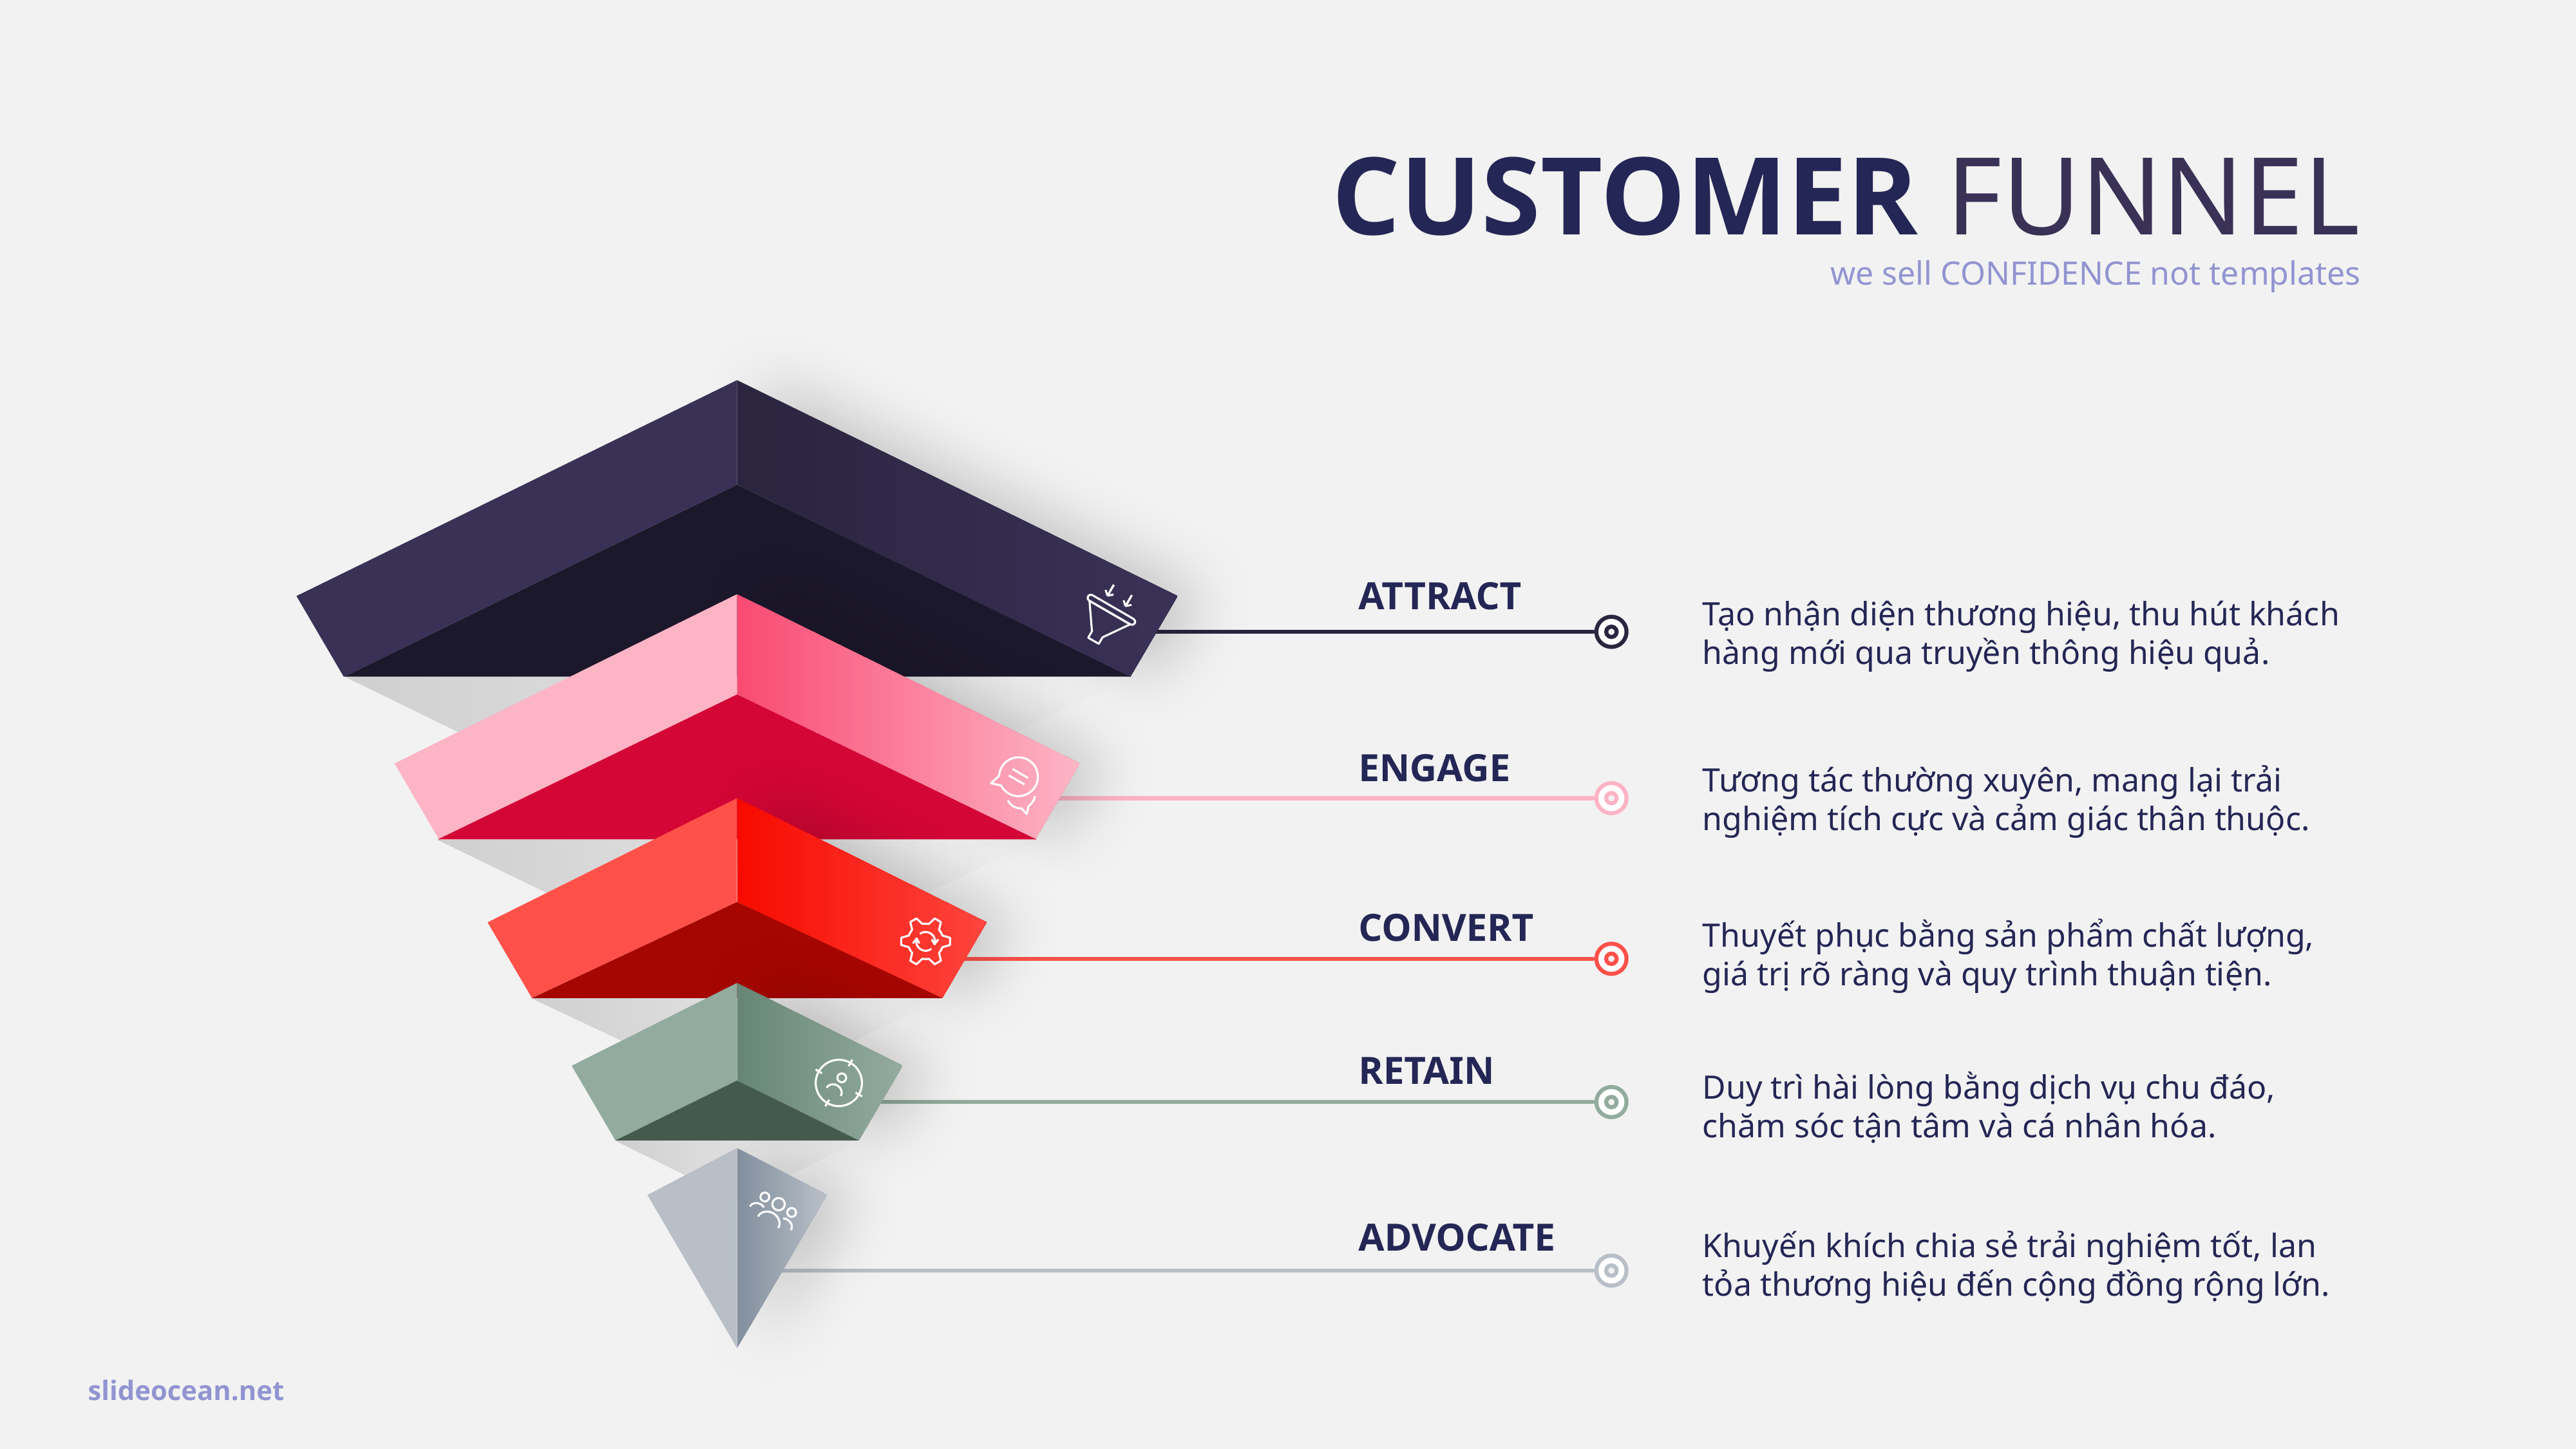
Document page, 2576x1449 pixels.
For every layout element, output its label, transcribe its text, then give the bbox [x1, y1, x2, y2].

text_box ENGAGE [1349, 739, 1596, 782]
text_box Tương tác thường xuyên, mang lại trải nghiệm tích cực và cảm giác thân thuộc. [1693, 755, 2356, 842]
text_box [1130, 782, 1627, 814]
text_box ATTRACT [1349, 567, 1596, 616]
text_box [1179, 616, 1627, 647]
text_box Tạo nhận diện thương hiệu, thu hút khách hàng mới qua truyền thông hiệu quả. [1693, 588, 2356, 676]
text_box ADVOCATE [1349, 1208, 1596, 1255]
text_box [394, 594, 1080, 840]
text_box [828, 1255, 1627, 1286]
text_box slideocean.net [78, 1368, 294, 1411]
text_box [344, 677, 1130, 1202]
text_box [1130, 1086, 1627, 1118]
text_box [296, 379, 1179, 677]
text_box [1130, 943, 1627, 974]
text_box RETAIN [1349, 1041, 1596, 1086]
text_box Duy trì hài lòng bằng dịch vụ chu đáo, chăm sóc tận tâm và cá nhân hóa. [1693, 1062, 2353, 1149]
text_box Khuyến khích chia sẻ trải nghiệm tốt, lan tỏa thương hiệu đến cộng đồng rộng lớn. [1693, 1220, 2353, 1307]
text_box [571, 982, 903, 1141]
text_box CUSTOMER FUNNEL [1322, 122, 2370, 261]
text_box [647, 1148, 828, 1349]
text_box Thuyết phục bằng sản phẩm chất lượng, giá trị rõ ràng và quy trình thuận tiện. [1693, 910, 2353, 997]
text_box CONVERT [1349, 898, 1596, 943]
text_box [487, 797, 1037, 999]
text_box we sell CONFIDENCE not templates [1821, 247, 2371, 296]
